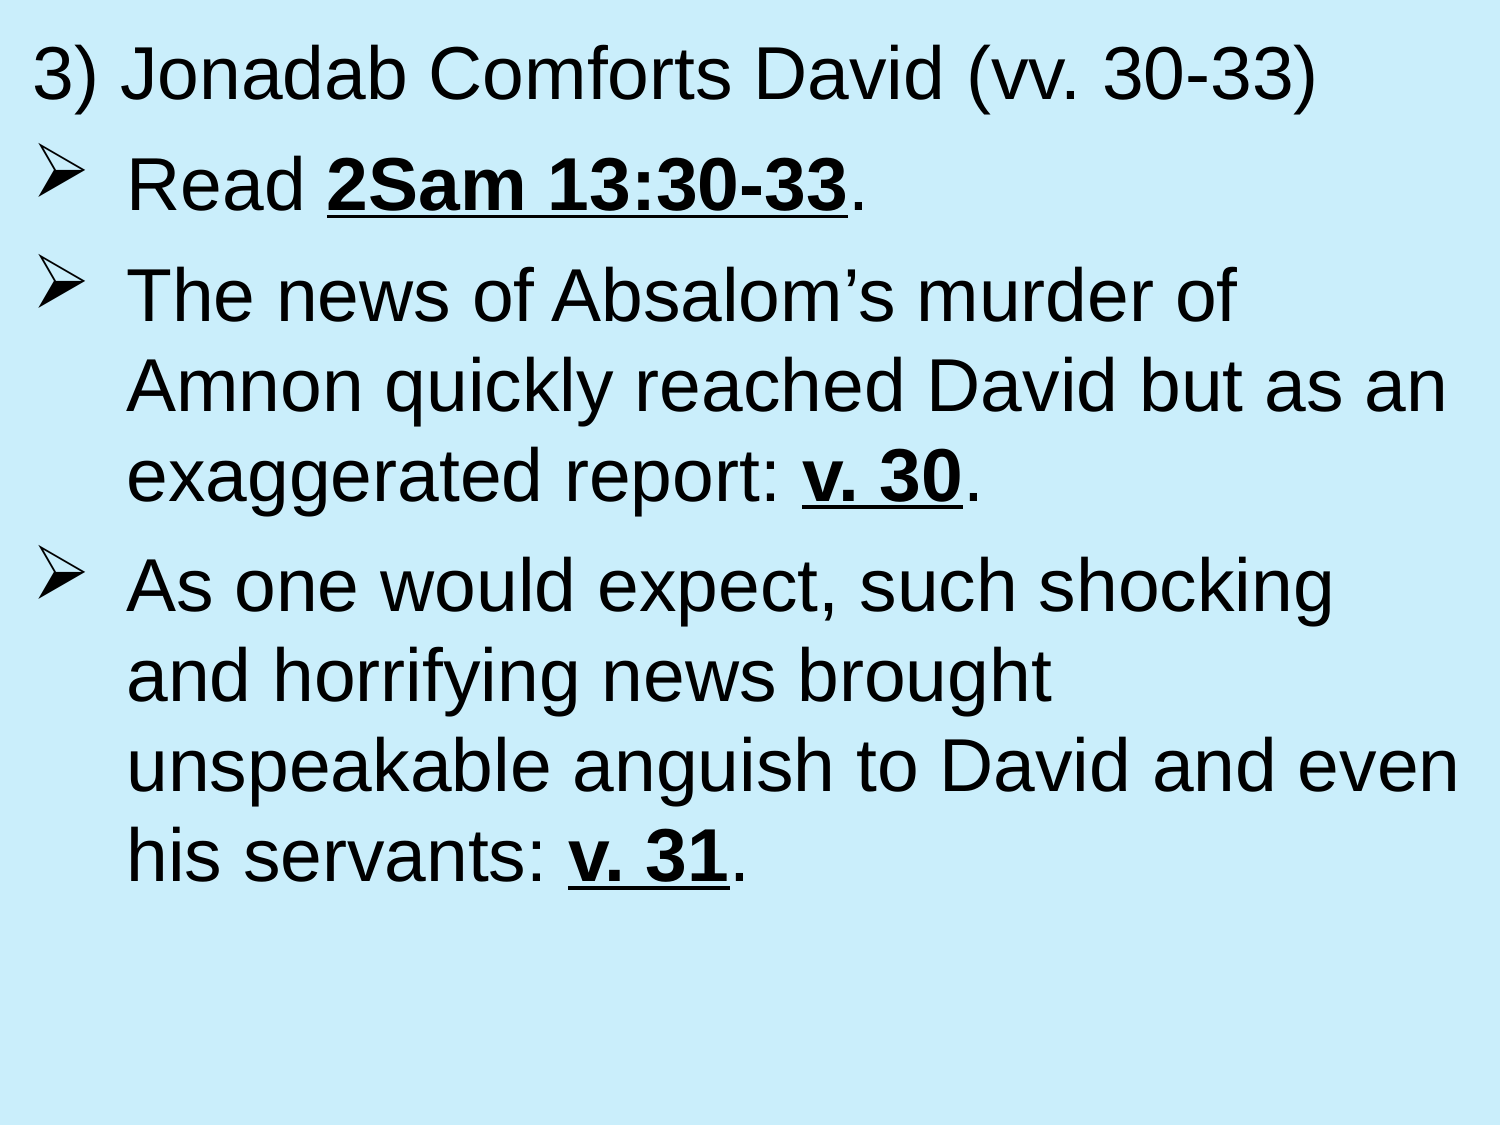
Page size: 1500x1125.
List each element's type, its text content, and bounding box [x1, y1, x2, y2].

subtitle 3) Jonadab Comforts David (vv. 30-33) Read 2Sam 13:30-33. The news of Absalom’s murder of Amnon quickly reached David but as an exaggerated report: v. 30. As one would expect, such shocking and horrifying news brought unspeakable anguish to David and even his servants: v. 31. [17, 16, 1483, 1109]
